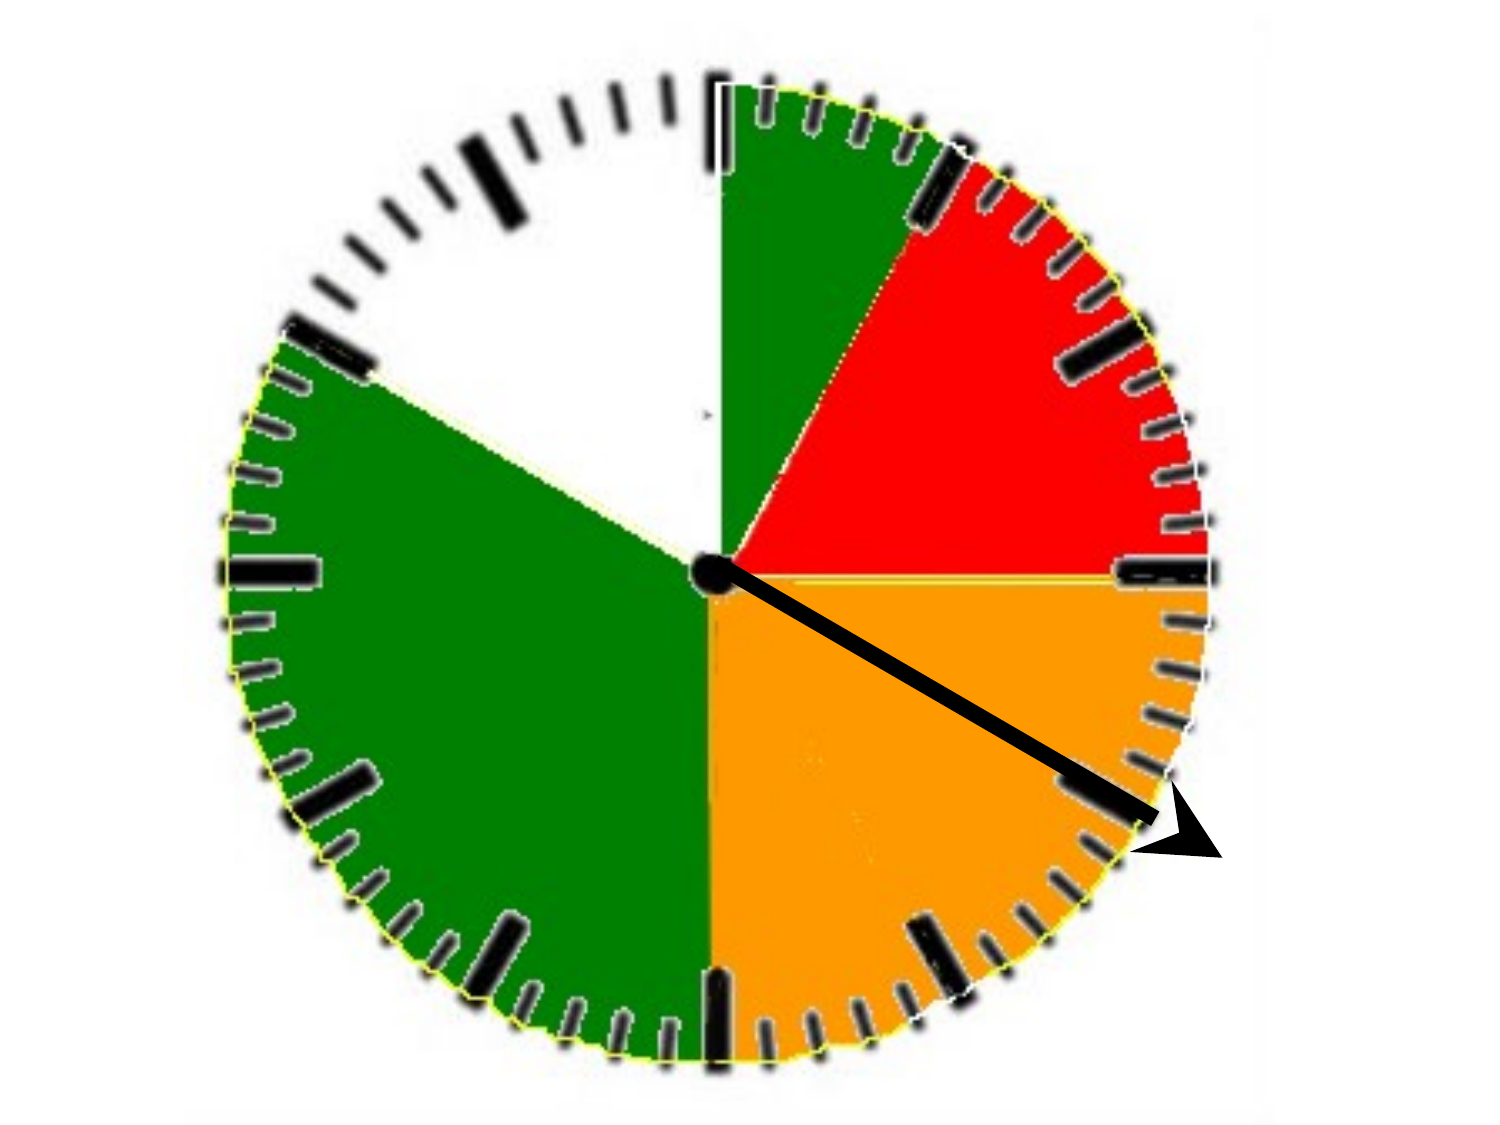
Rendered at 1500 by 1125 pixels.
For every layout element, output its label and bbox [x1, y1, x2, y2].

text_box [714, 562, 1223, 858]
picture [182, 5, 1306, 1125]
